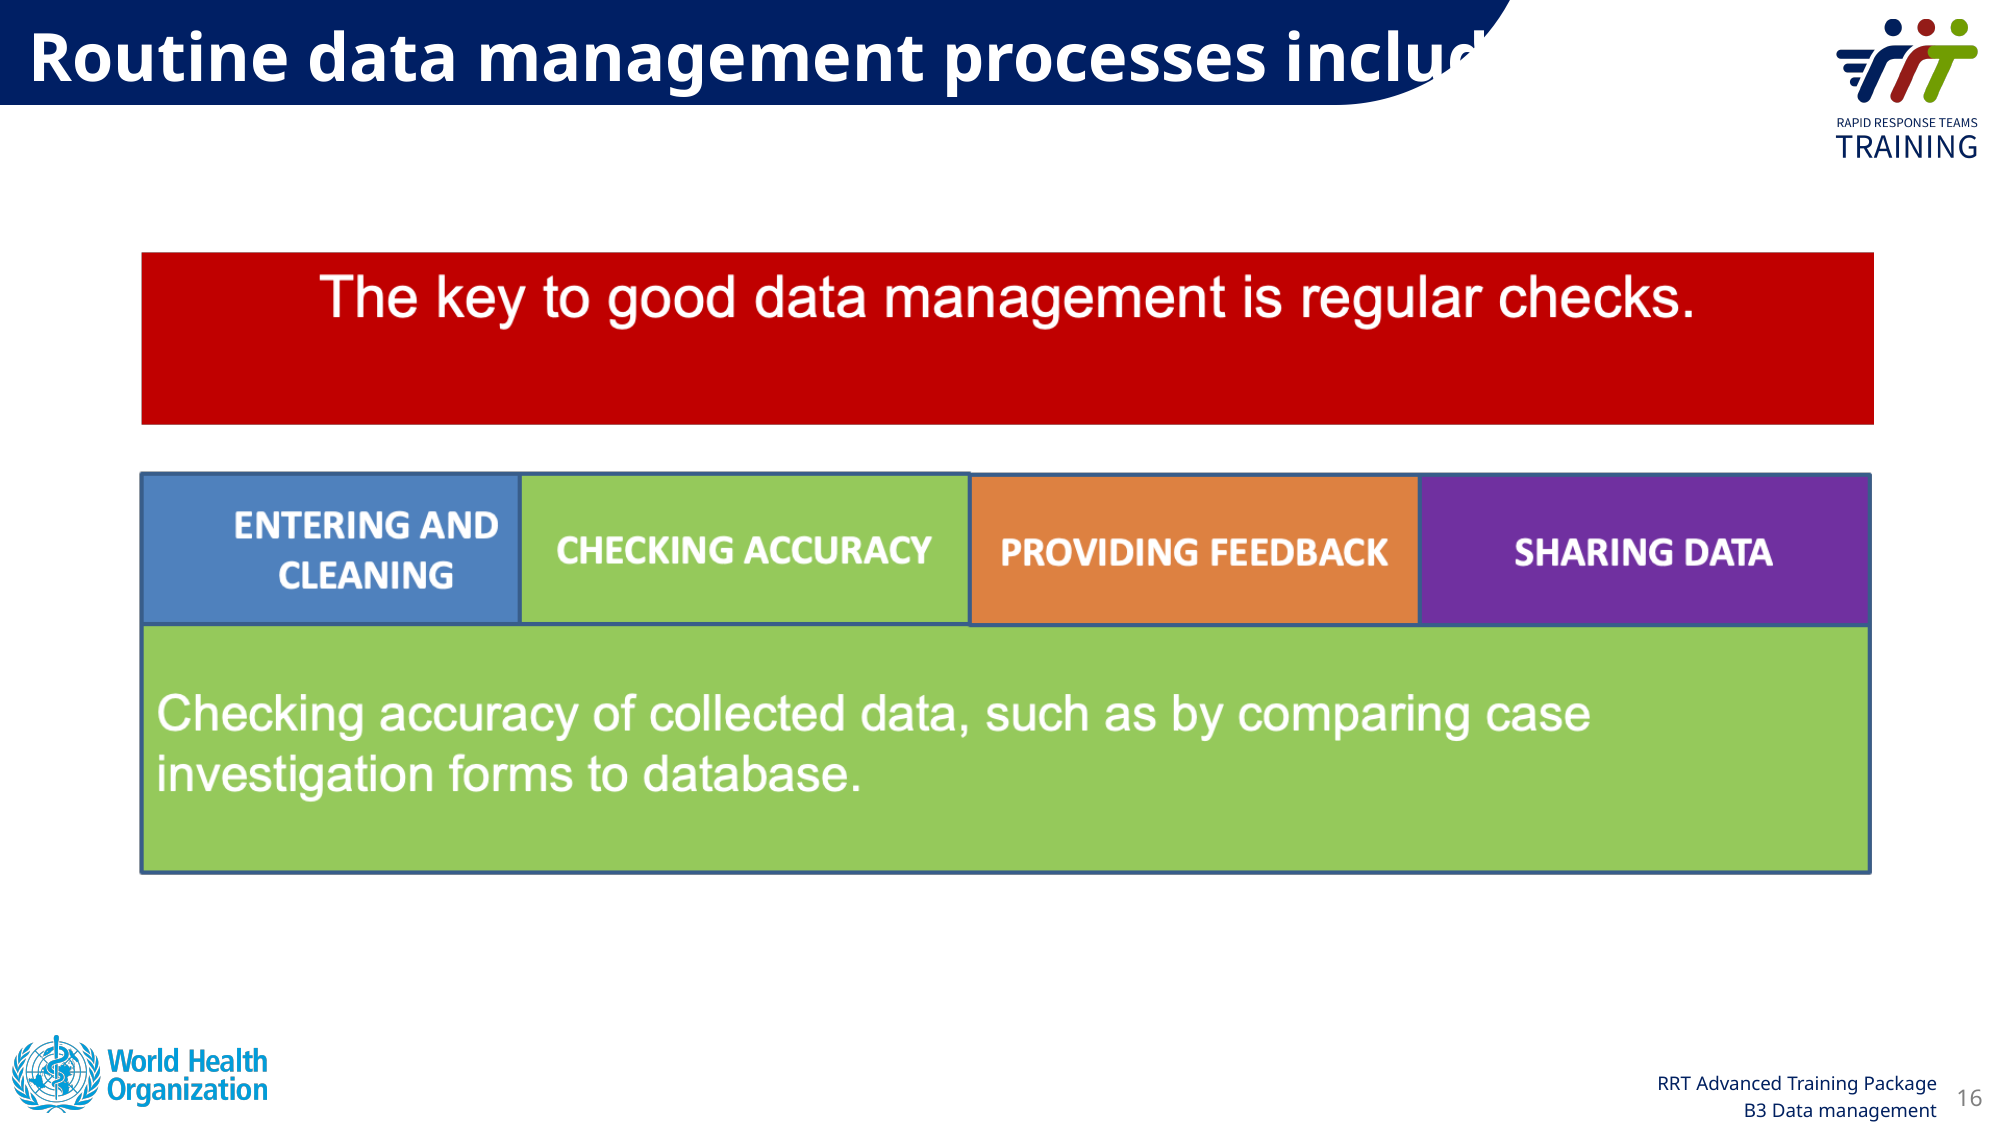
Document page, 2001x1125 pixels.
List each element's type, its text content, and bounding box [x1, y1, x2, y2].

text_box Routine data management processes include: [21, 13, 1629, 107]
picture [1835, 19, 1978, 167]
picture [12, 1035, 267, 1113]
picture [125, 242, 1875, 883]
picture [0, 0, 1533, 105]
picture [12, 1083, 48, 1113]
picture [58, 1050, 64, 1058]
